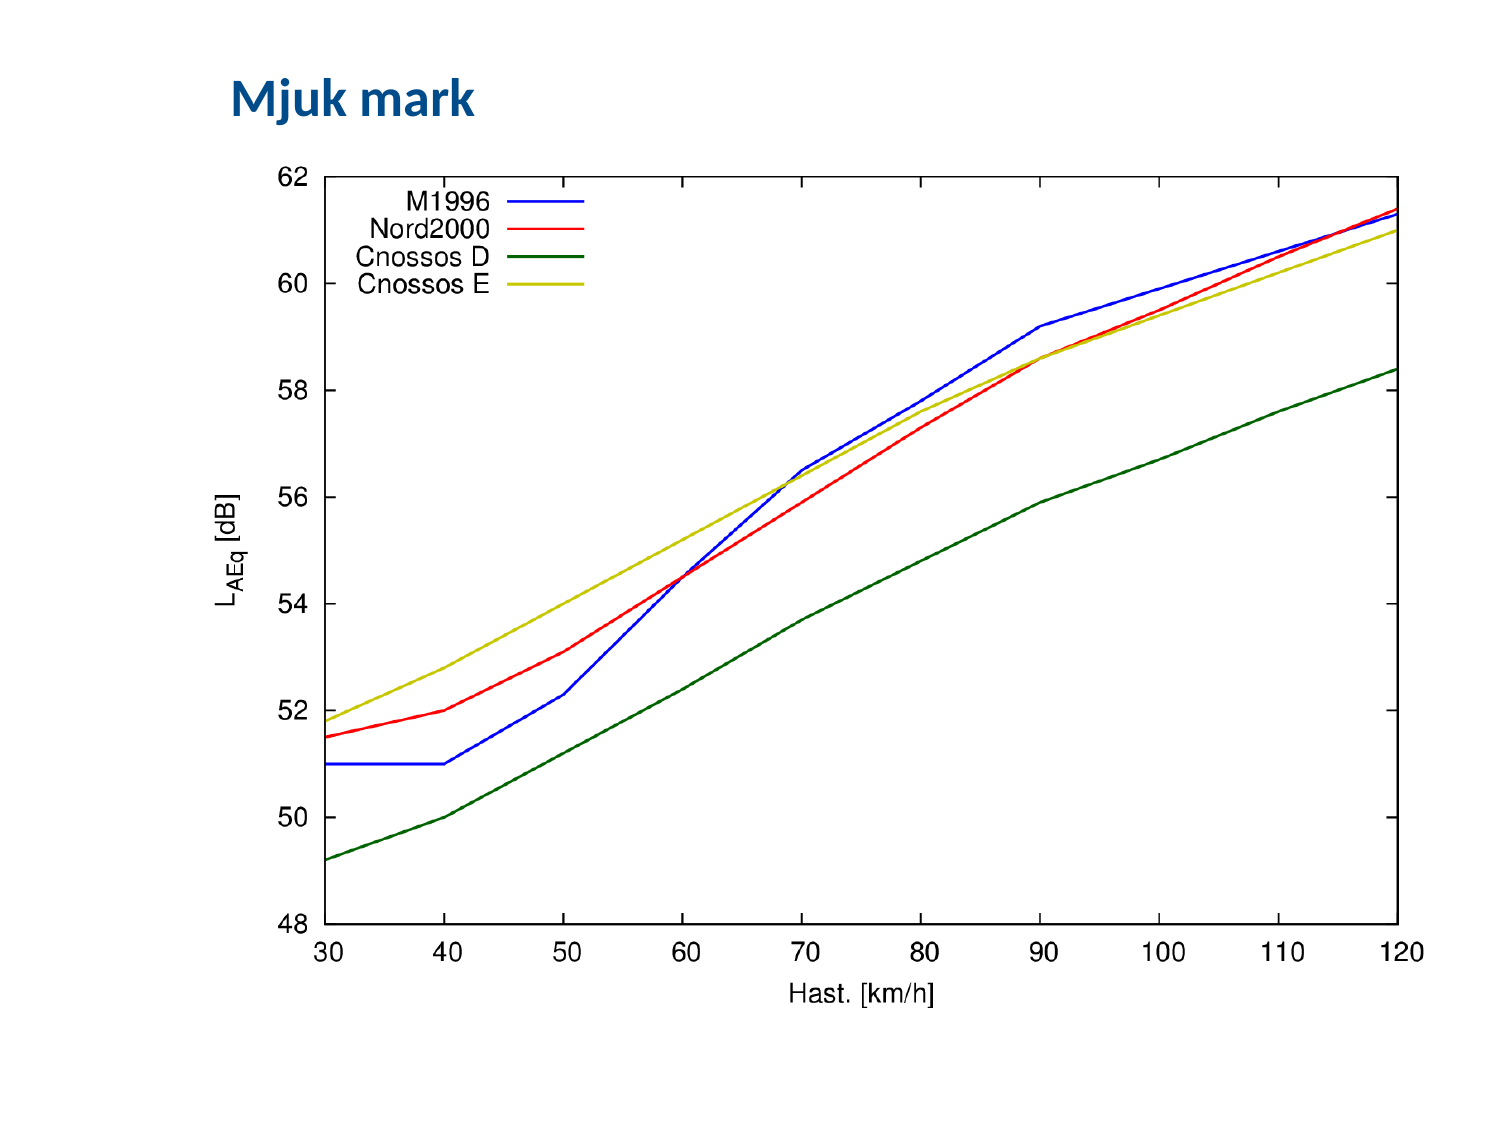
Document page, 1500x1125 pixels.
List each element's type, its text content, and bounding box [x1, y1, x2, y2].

text_box Mjuk mark [216, 54, 1307, 141]
picture [206, 142, 1448, 1012]
